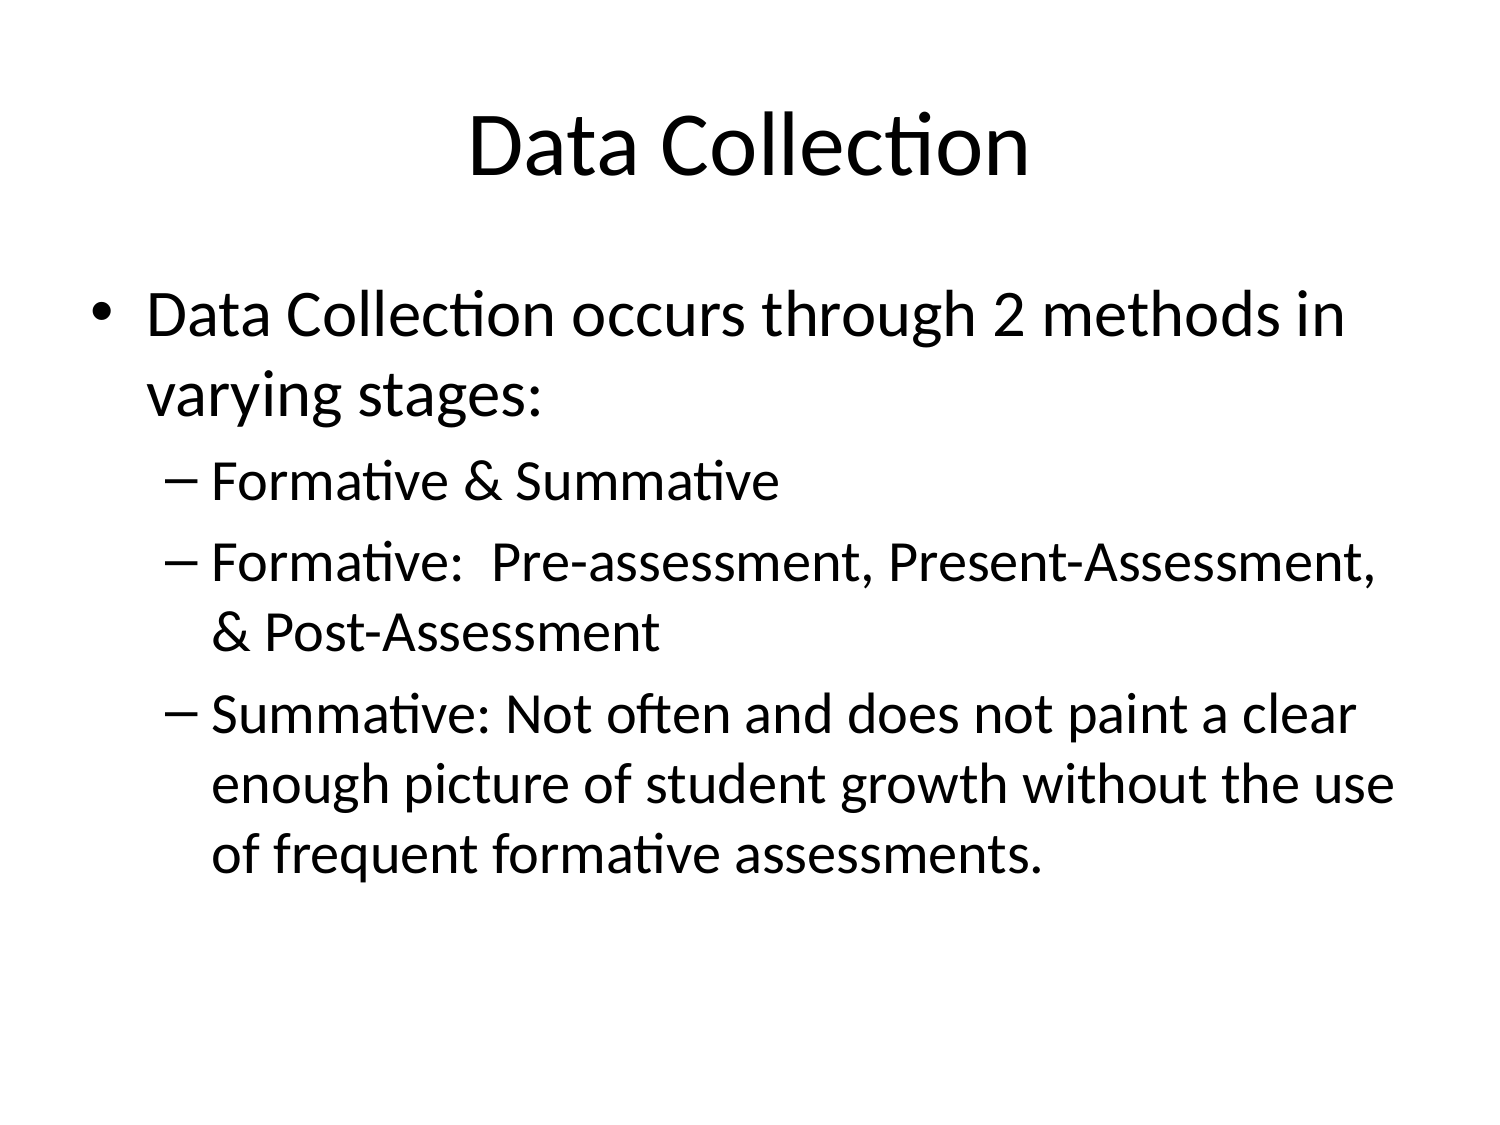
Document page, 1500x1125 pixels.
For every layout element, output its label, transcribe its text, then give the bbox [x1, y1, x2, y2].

list Data Collection occurs through 2 methods in varying stages: Formative & Summative Formative: Pre-assessment, Present-Assessment, & Post-Assessment Summative: Not often and does not paint a clear enough picture of student growth without the use of frequent formative assessments. [75, 262, 1425, 1005]
title Data Collection [75, 45, 1425, 233]
